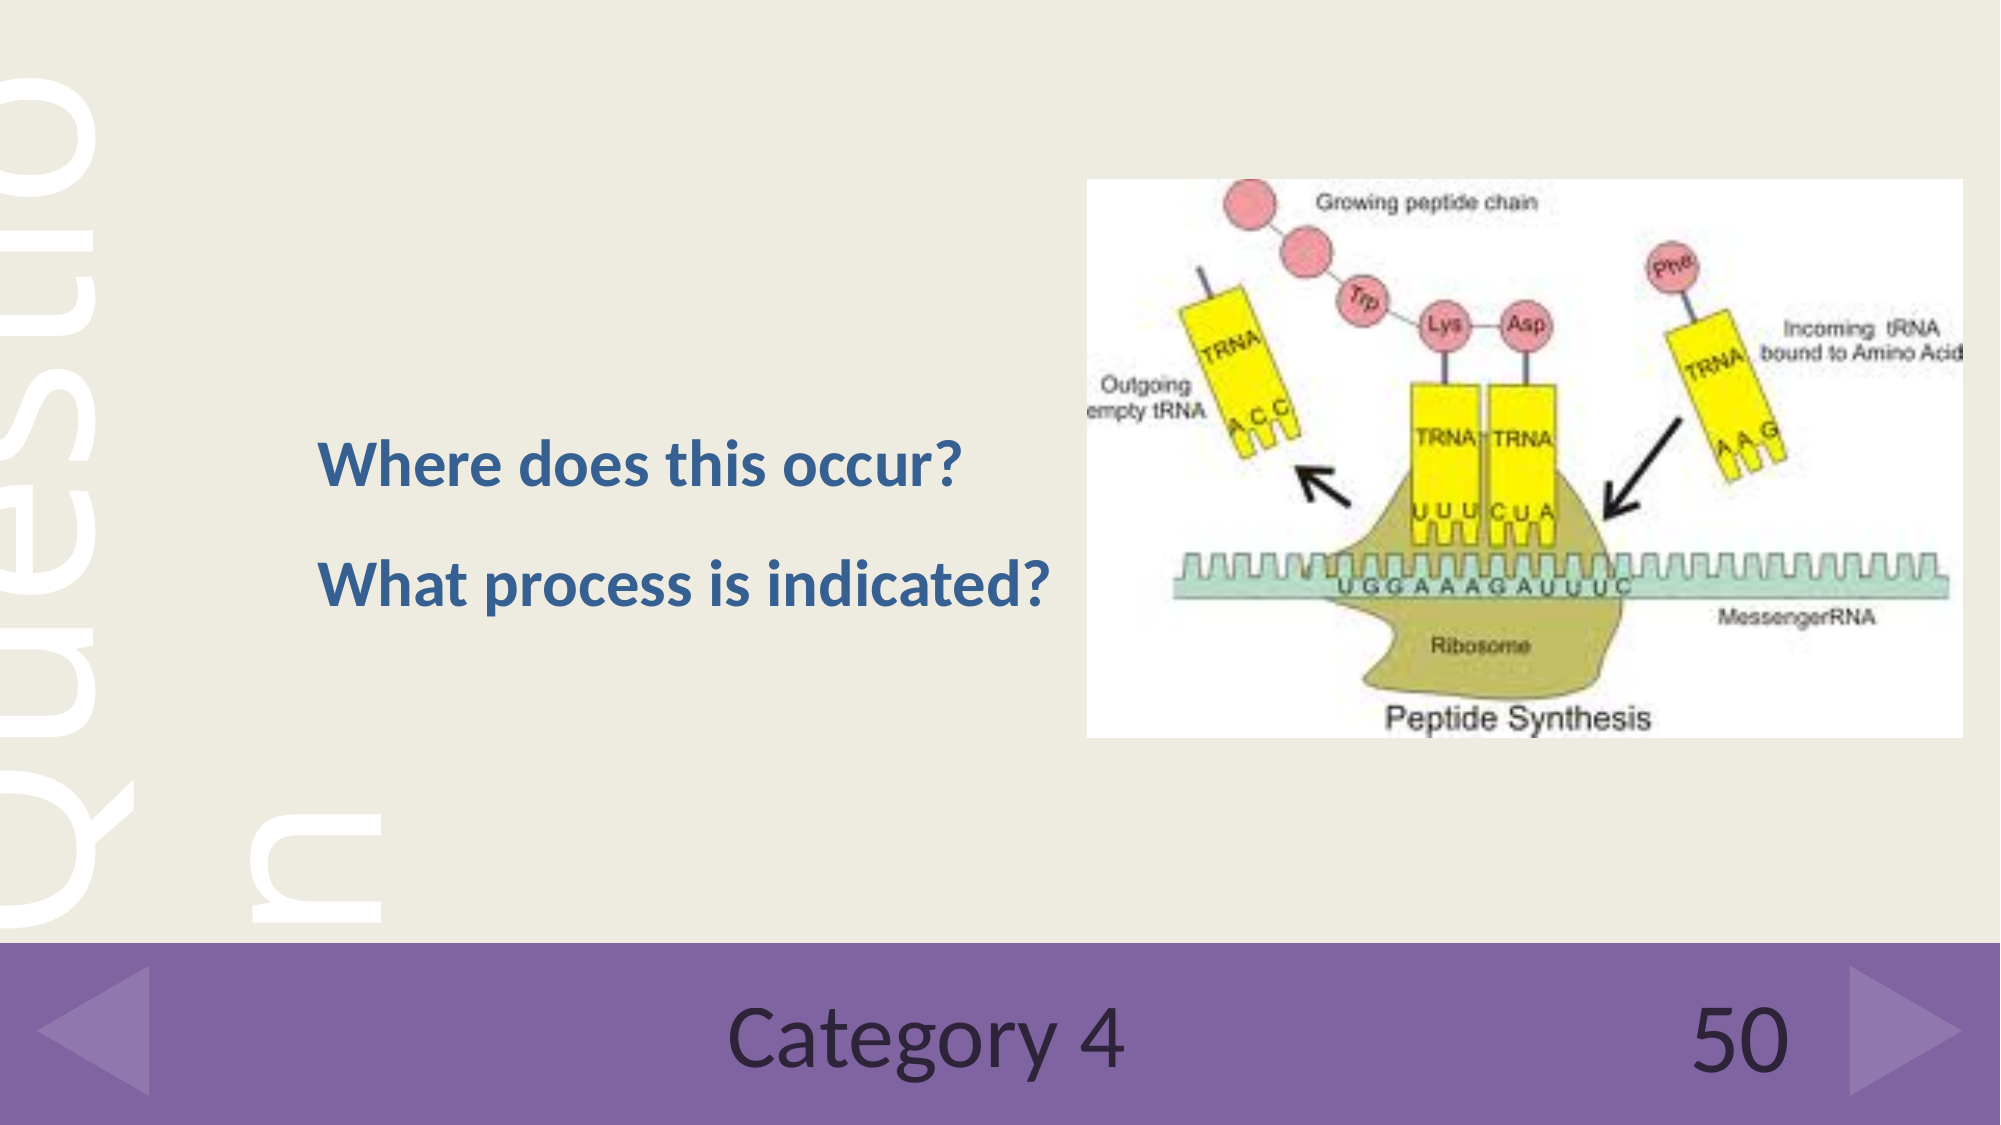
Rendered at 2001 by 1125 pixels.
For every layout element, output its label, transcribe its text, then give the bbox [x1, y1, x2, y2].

title Category 4 [26, 937, 1827, 1125]
picture [1086, 179, 1964, 738]
list Where does this occur? What process is indicated? [302, 149, 1889, 850]
